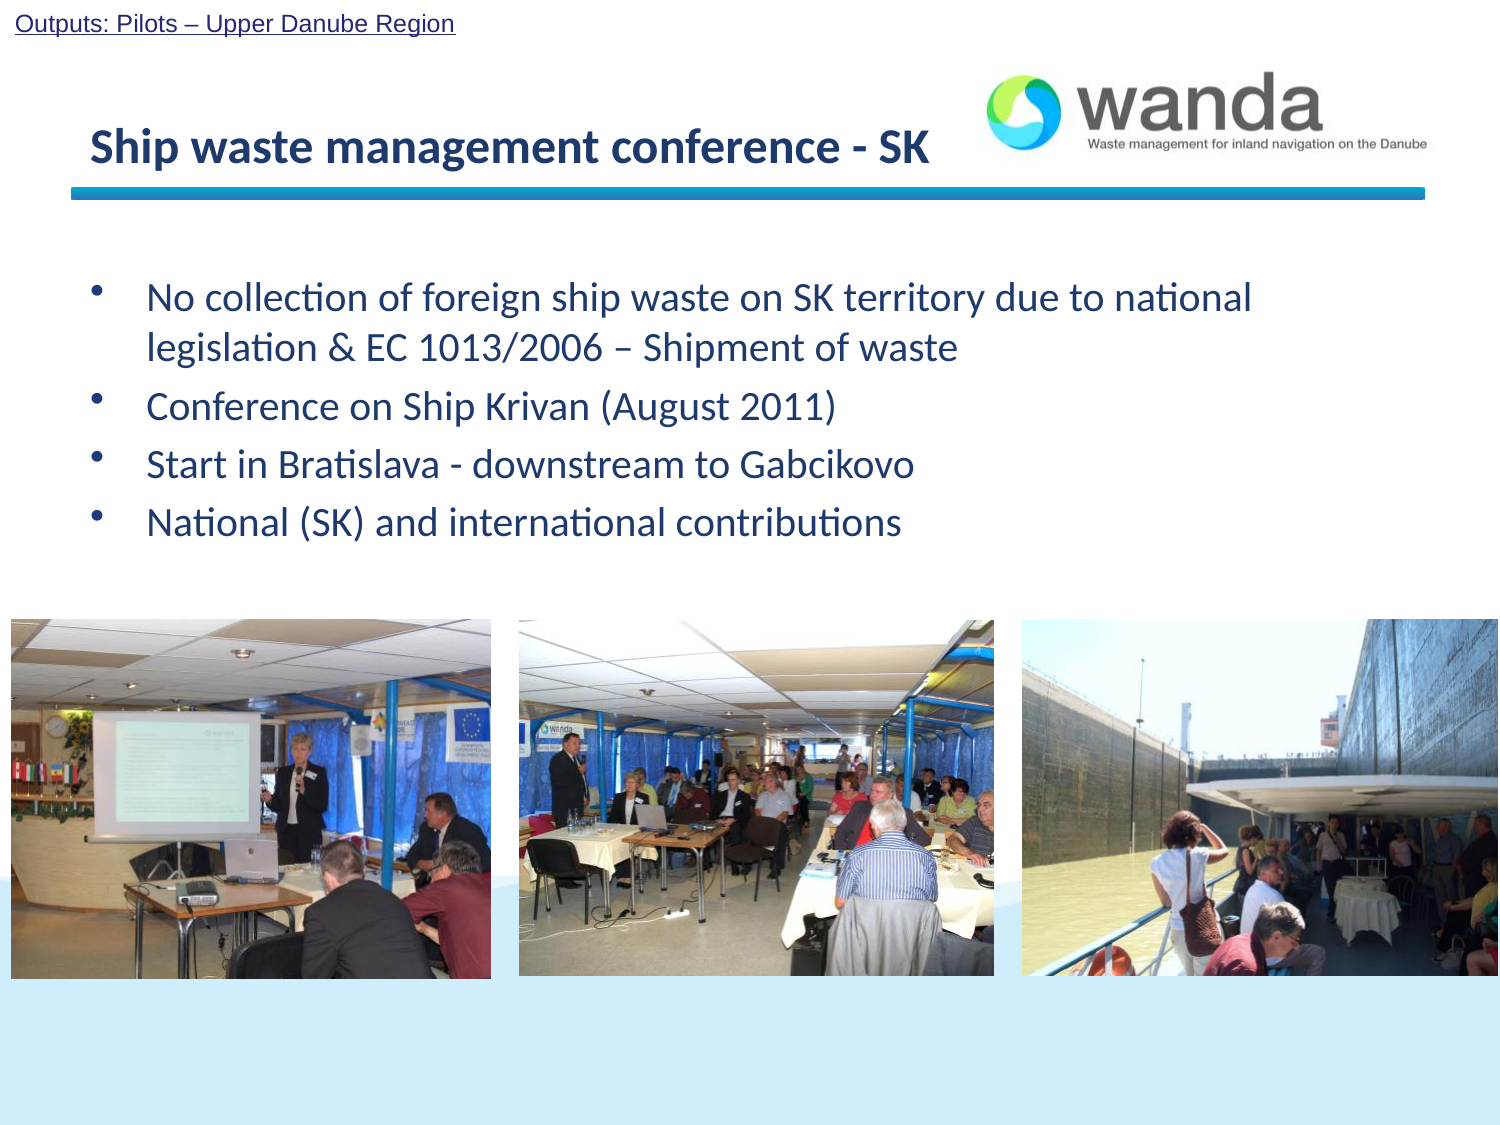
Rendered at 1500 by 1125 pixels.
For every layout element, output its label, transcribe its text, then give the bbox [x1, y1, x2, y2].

picture [962, 49, 1450, 177]
text_box Outputs: Pilots – Upper Danube Region [0, 0, 534, 45]
list No collection of foreign ship waste on SK territory due to national legislation & EC 1013/2006 – Shipment of waste Conference on Ship Krivan (August 2011) Start in Bratislava - downstream to Gabcikovo National (SK) and international contributions [75, 262, 1425, 675]
picture [0, 619, 1500, 1125]
title Ship waste management conference - SK [75, 50, 1425, 238]
